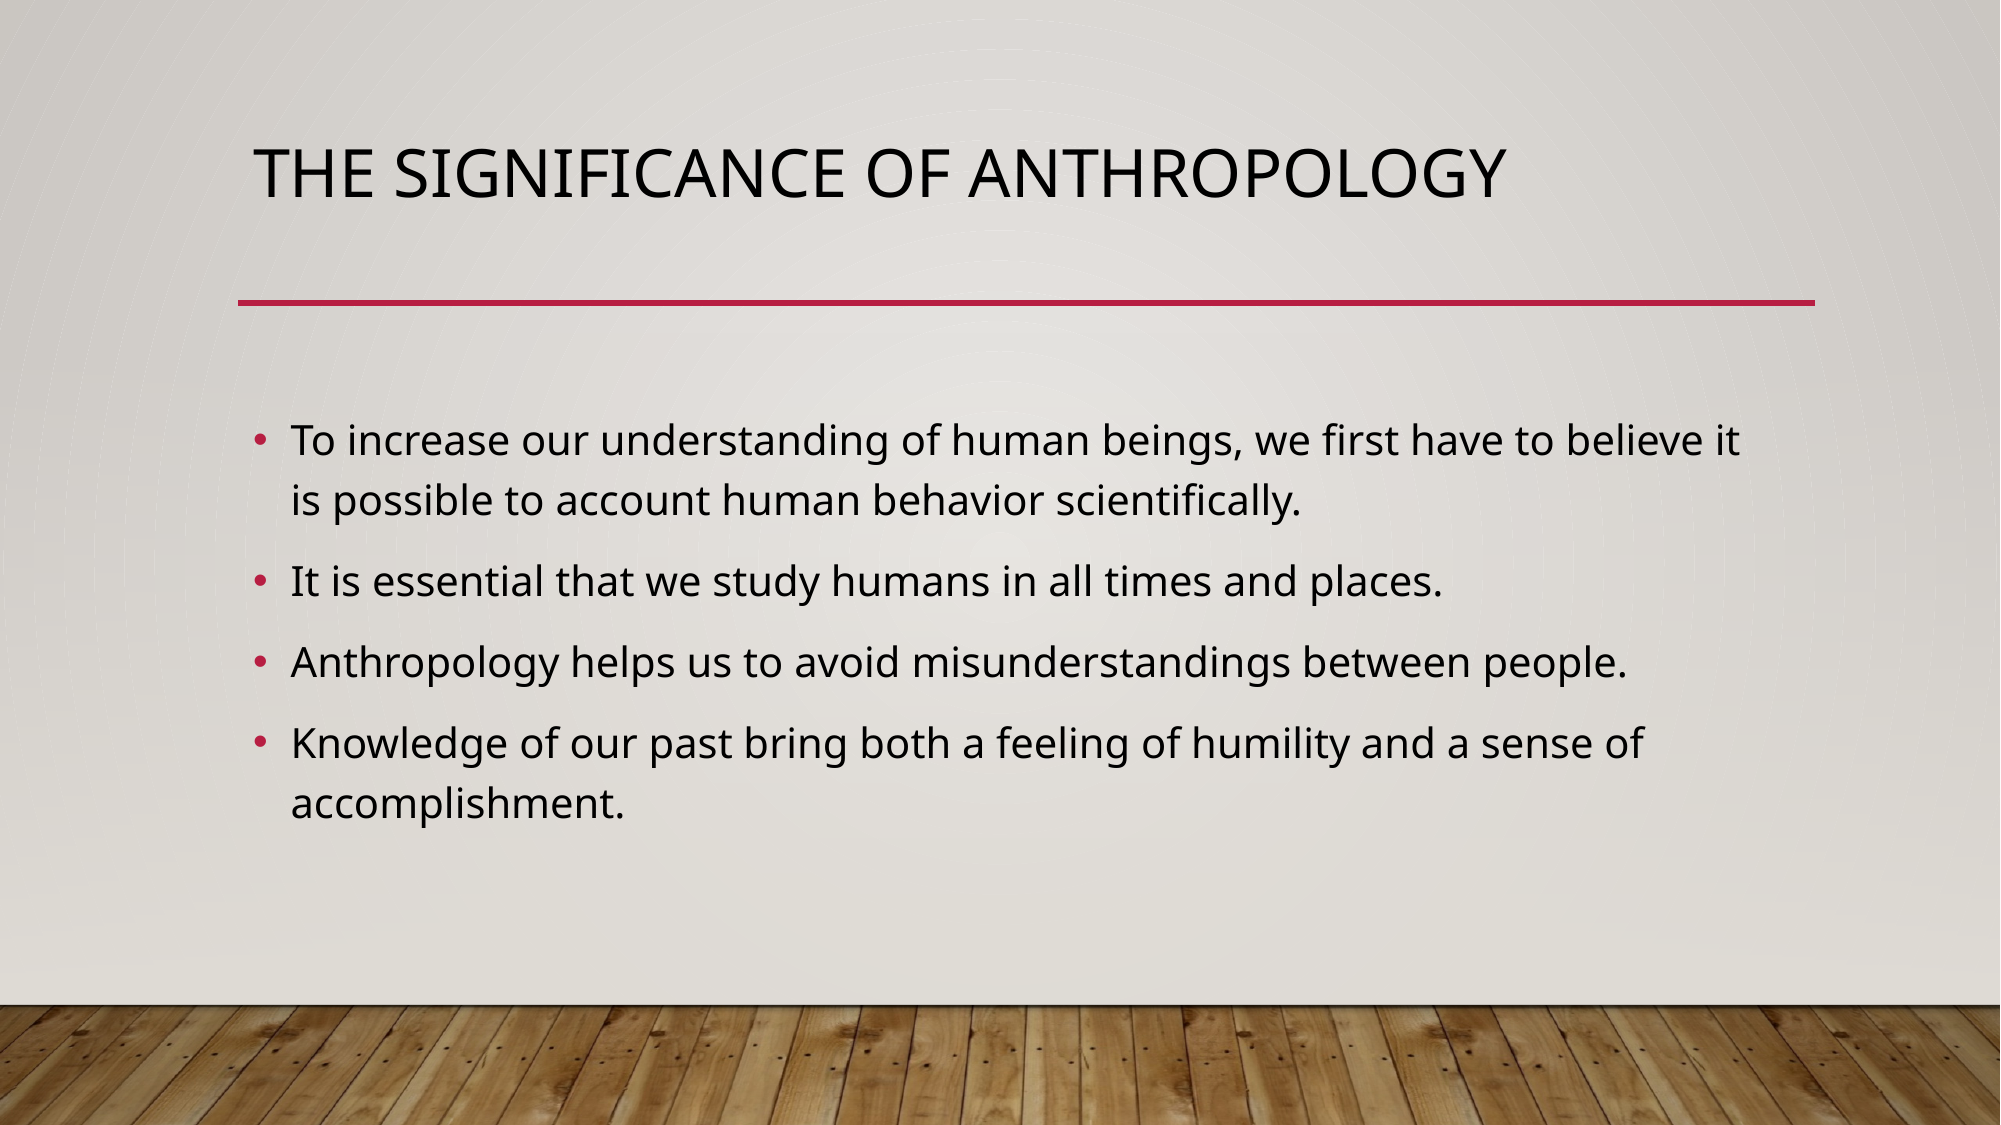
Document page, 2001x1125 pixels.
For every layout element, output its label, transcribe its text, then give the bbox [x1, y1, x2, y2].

title The Significance of Anthropology [238, 131, 1814, 305]
list To increase our understanding of human beings, we first have to believe it is possible to account human behavior scientifically. It is essential that we study humans in all times and places. Anthropology helps us to avoid misunderstandings between people. Knowledge of our past bring both a feeling of humility and a sense of accomplishment. [238, 325, 1789, 894]
picture [0, 1005, 2000, 1125]
